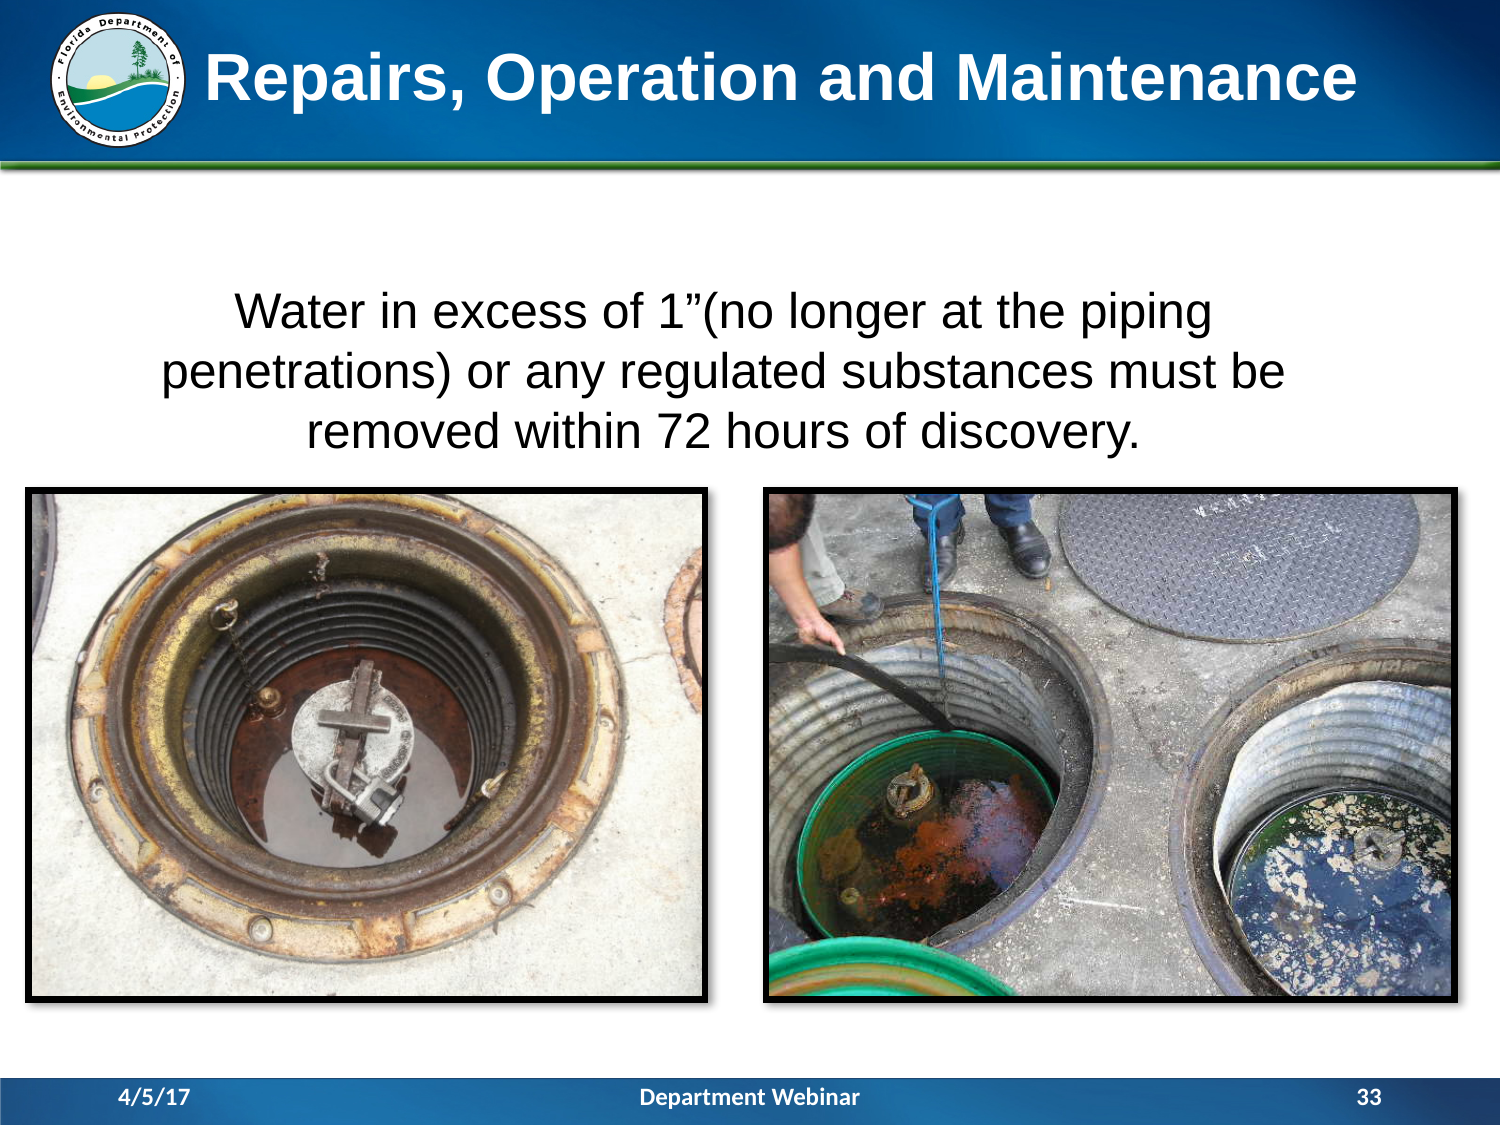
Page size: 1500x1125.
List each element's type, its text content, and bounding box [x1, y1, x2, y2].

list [31, 493, 702, 997]
slide_number 33 [1059, 1065, 1397, 1125]
picture [0, 0, 1500, 1125]
text_box Water in excess of 1”(no longer at the piping penetrations) or any regulated substances must be removed within 72 hours of discovery. [113, 271, 1335, 466]
footer Department Webinar [496, 1065, 1004, 1125]
title Repairs, Operation and Maintenance [148, 0, 1397, 188]
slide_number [103, 1065, 441, 1125]
